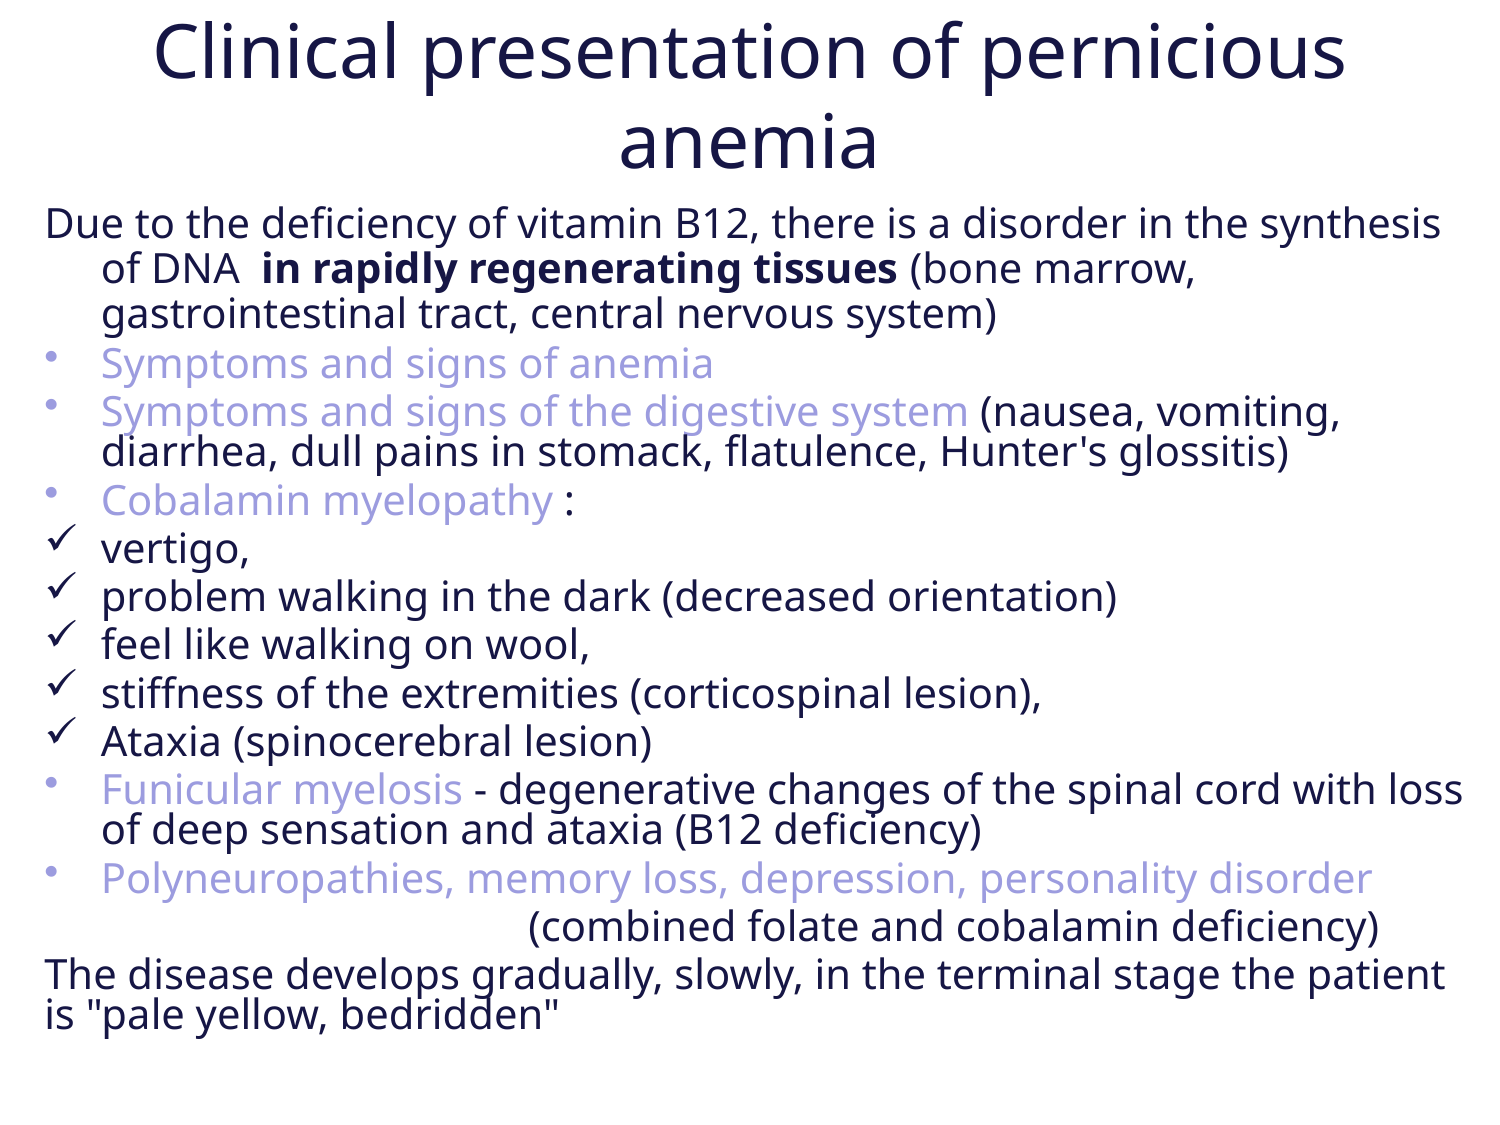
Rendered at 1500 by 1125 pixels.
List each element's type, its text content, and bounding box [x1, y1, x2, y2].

list Due to the deficiency of vitamin B12, there is a disorder in the synthesis of DNA in rapidly regenerating tissues (bone marrow, gastrointestinal tract, central nervous system) Symptoms and signs of anemia Symptoms and signs of the digestive system (nausea, vomiting, diarrhea, dull pains in stomack, flatulence, Hunter's glossitis) Cobalamin myelopathy : vertigo, problem walking in the dark (decreased orientation) feel like walking on wool, stiffness of the extremities (corticospinal lesion), Ataxia (spinocerebral lesion) Funicular myelosis - degenerative changes of the spinal cord with loss of deep sensation and ataxia (B12 deficiency) Polyneuropathies, memory loss, depression, personality disorder (combined folate and cobalamin deficiency) The disease develops gradually, slowly, in the terminal stage the patient is "pale yellow, bedridden" [29, 136, 1483, 1048]
title Clinical presentation of pernicious anemia [74, 0, 1426, 136]
